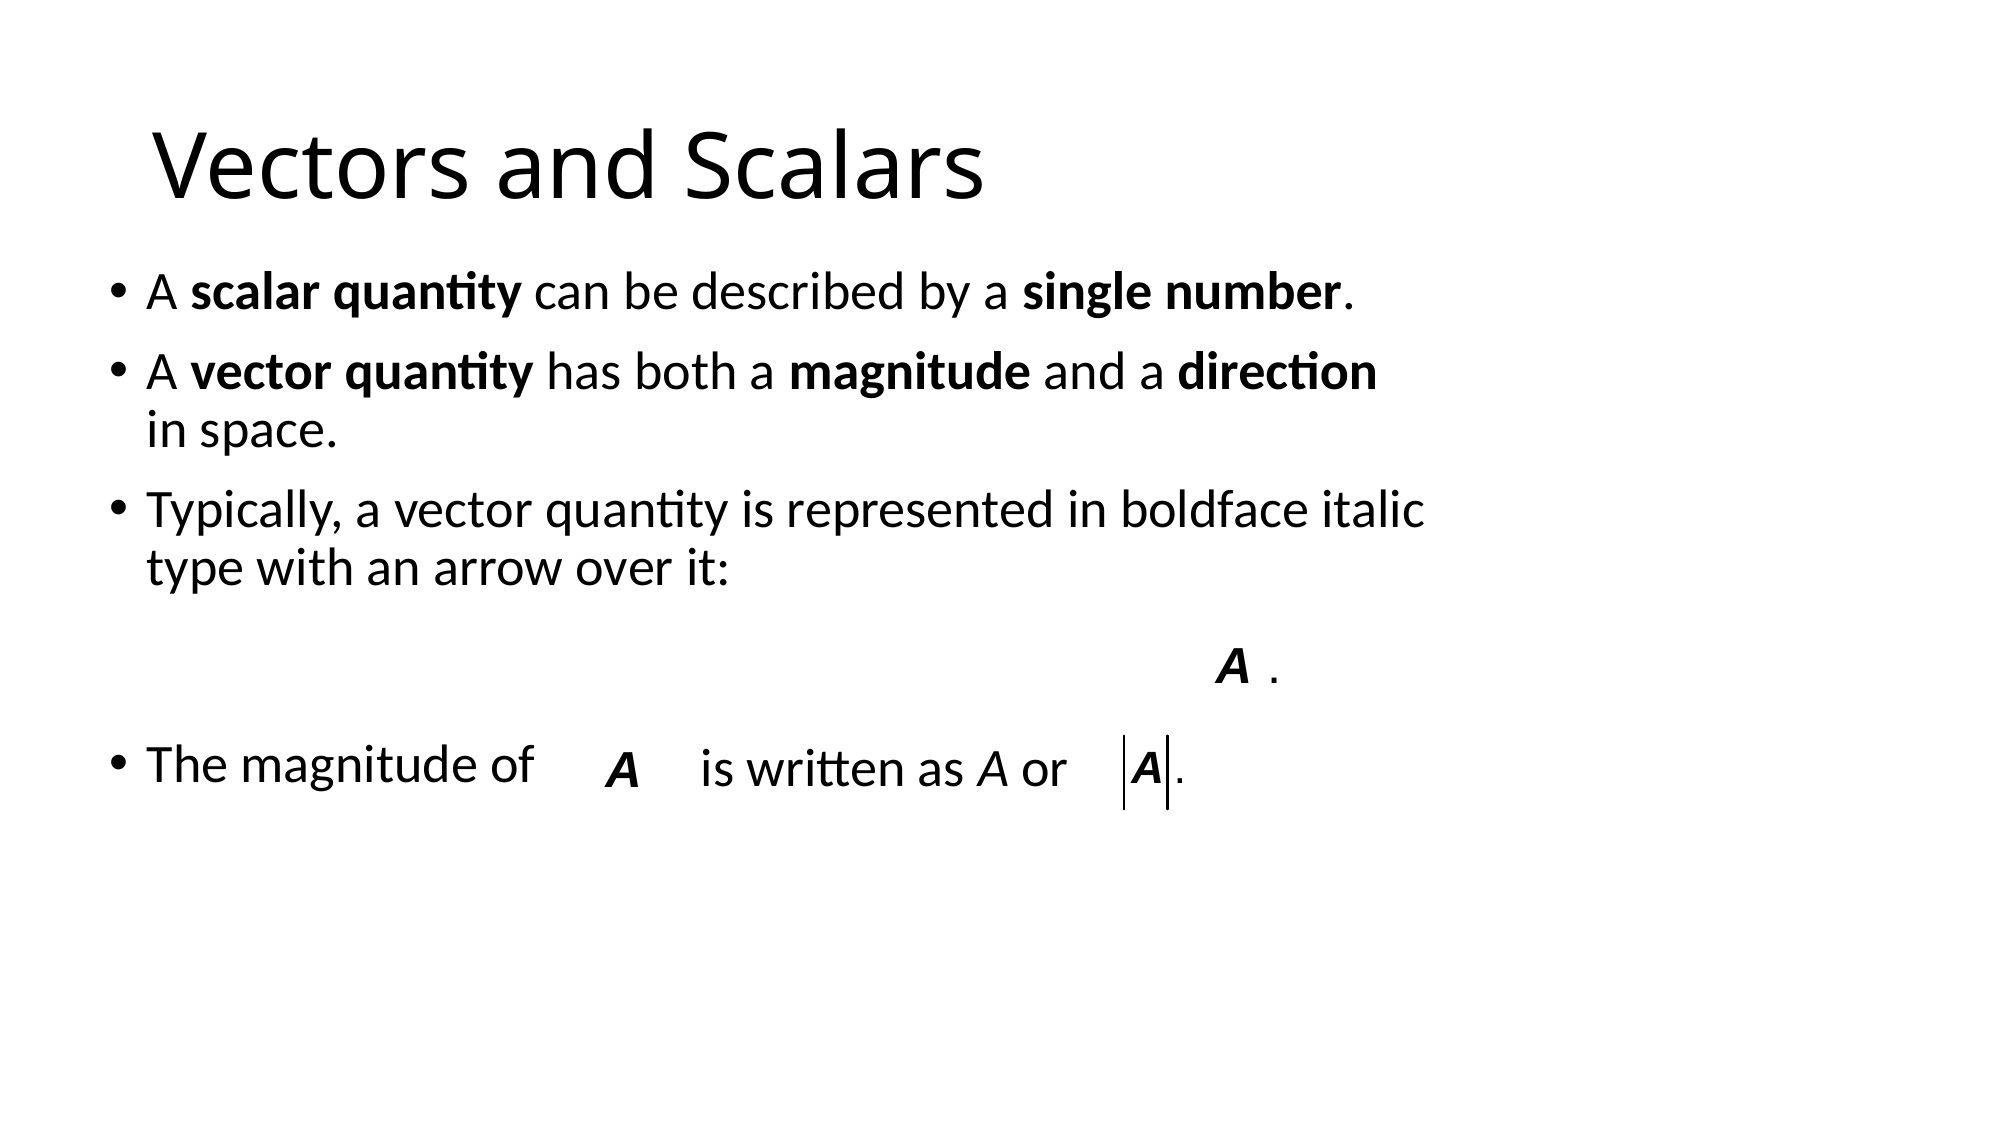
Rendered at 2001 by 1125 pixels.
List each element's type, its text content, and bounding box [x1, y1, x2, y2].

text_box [1115, 727, 1192, 818]
list A scalar quantity can be described by a single number. A vector quantity has both a magnitude and a direction in space. Typically, a vector quantity is represented in boldface italic type with an arrow over it: [94, 255, 1445, 707]
list The magnitude of [94, 728, 597, 817]
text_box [1206, 624, 1287, 693]
title Vectors and Scalars [137, 59, 1863, 278]
list is written as A or [685, 732, 1115, 817]
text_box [596, 728, 651, 796]
